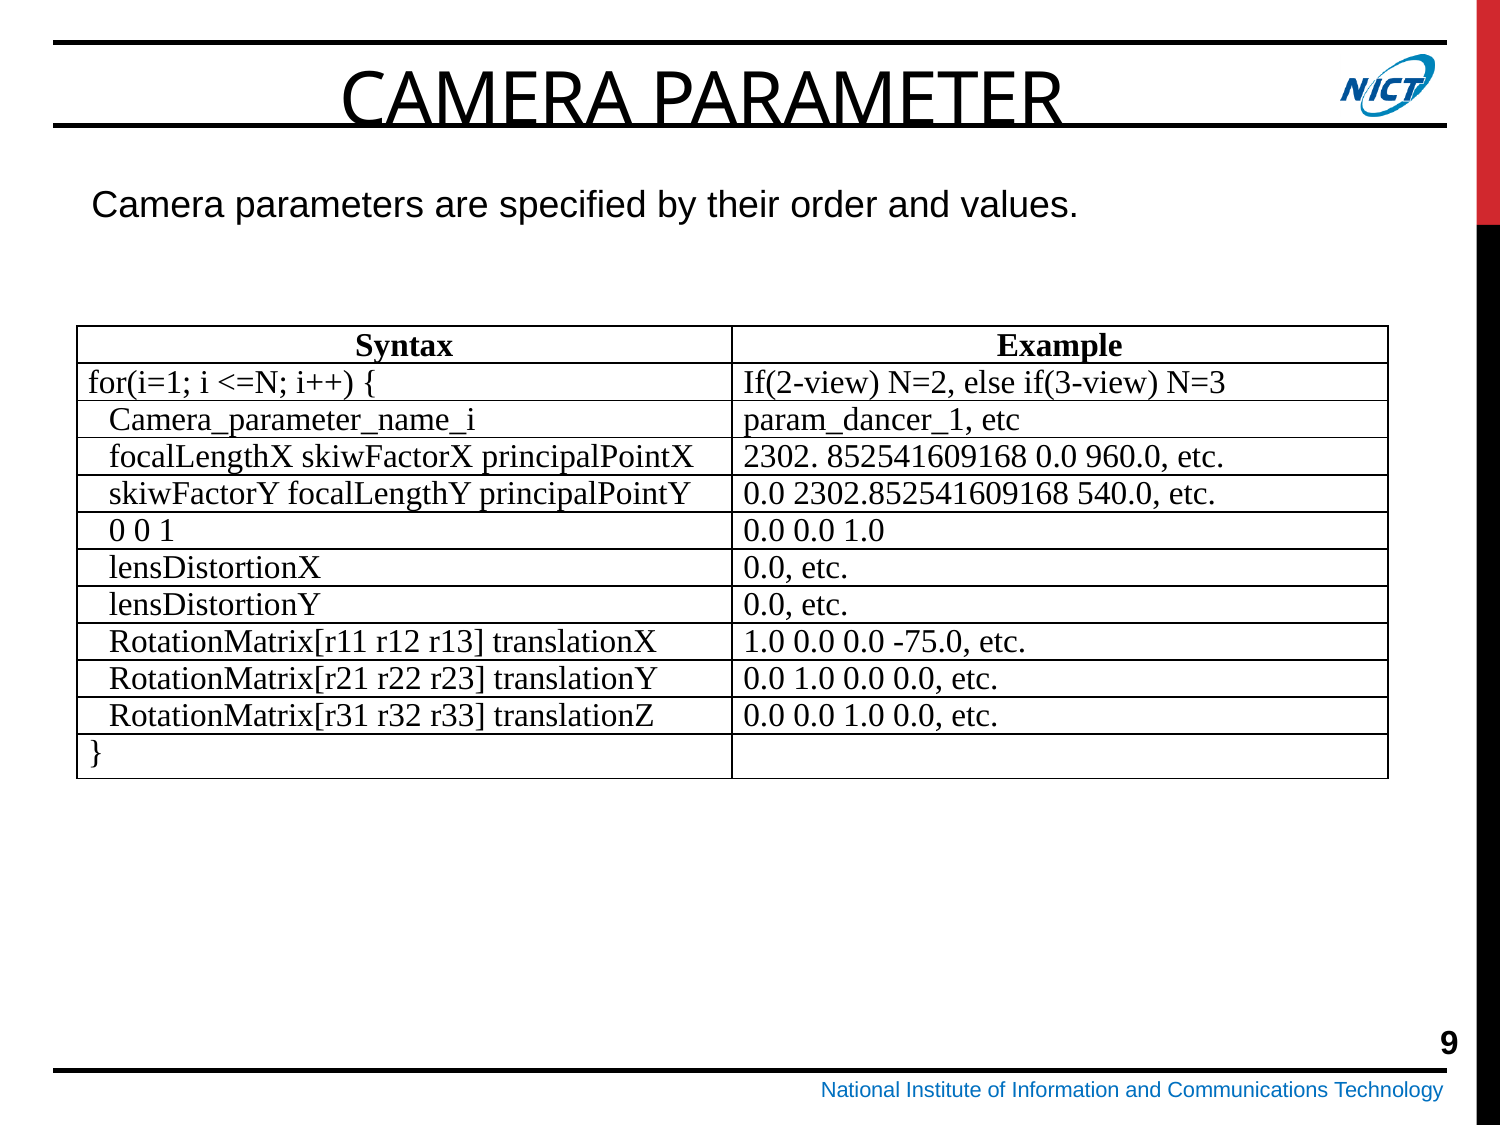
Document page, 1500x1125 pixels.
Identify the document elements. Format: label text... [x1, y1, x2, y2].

table_cell lensDistortionY [78, 587, 731, 622]
table_cell 0 0 1 [78, 513, 731, 548]
table_cell 0.0 2302.852541609168 540.0, etc. [733, 476, 1387, 511]
table_cell 1.0 0.0 0.0 -75.0, etc. [733, 624, 1387, 659]
table_cell param_dancer_1, etc [733, 401, 1387, 437]
table_cell 0.0, etc. [733, 587, 1387, 622]
table_cell RotationMatrix[r31 r32 r33] translationZ [78, 698, 731, 733]
picture [1340, 54, 1435, 117]
table_cell [733, 735, 1387, 778]
table_cell 2302. 852541609168 0.0 960.0, etc. [733, 438, 1387, 474]
slide_number 9 [1411, 1011, 1474, 1072]
table_header Syntax [78, 327, 731, 362]
table_cell 0.0, etc. [733, 550, 1387, 585]
table_cell 0.0 1.0 0.0 0.0, etc. [733, 661, 1387, 696]
table_cell Camera_parameter_name_i [78, 401, 731, 437]
table_cell If(2-view) N=2, else if(3-view) N=3 [733, 364, 1387, 400]
table_cell RotationMatrix[r21 r22 r23] translationY [78, 661, 731, 696]
table_cell lensDistortionX [78, 550, 731, 585]
text_box Camera parameters are specified by their order and values. [76, 172, 1353, 233]
table_cell for(i=1; i <=N; i++) { [78, 364, 731, 400]
table_cell focalLengthX skiwFactorX principalPointX [78, 438, 731, 474]
table_cell } [78, 735, 731, 778]
table_cell 0.0 0.0 1.0 0.0, etc. [733, 698, 1387, 733]
table_header Example [733, 327, 1387, 362]
table_cell 0.0 0.0 1.0 [733, 513, 1387, 548]
table_cell RotationMatrix[r11 r12 r13] translationX [78, 624, 731, 659]
text_box Camera parameter [64, 42, 1340, 149]
table_cell skiwFactorY focalLengthY principalPointY [78, 476, 731, 511]
